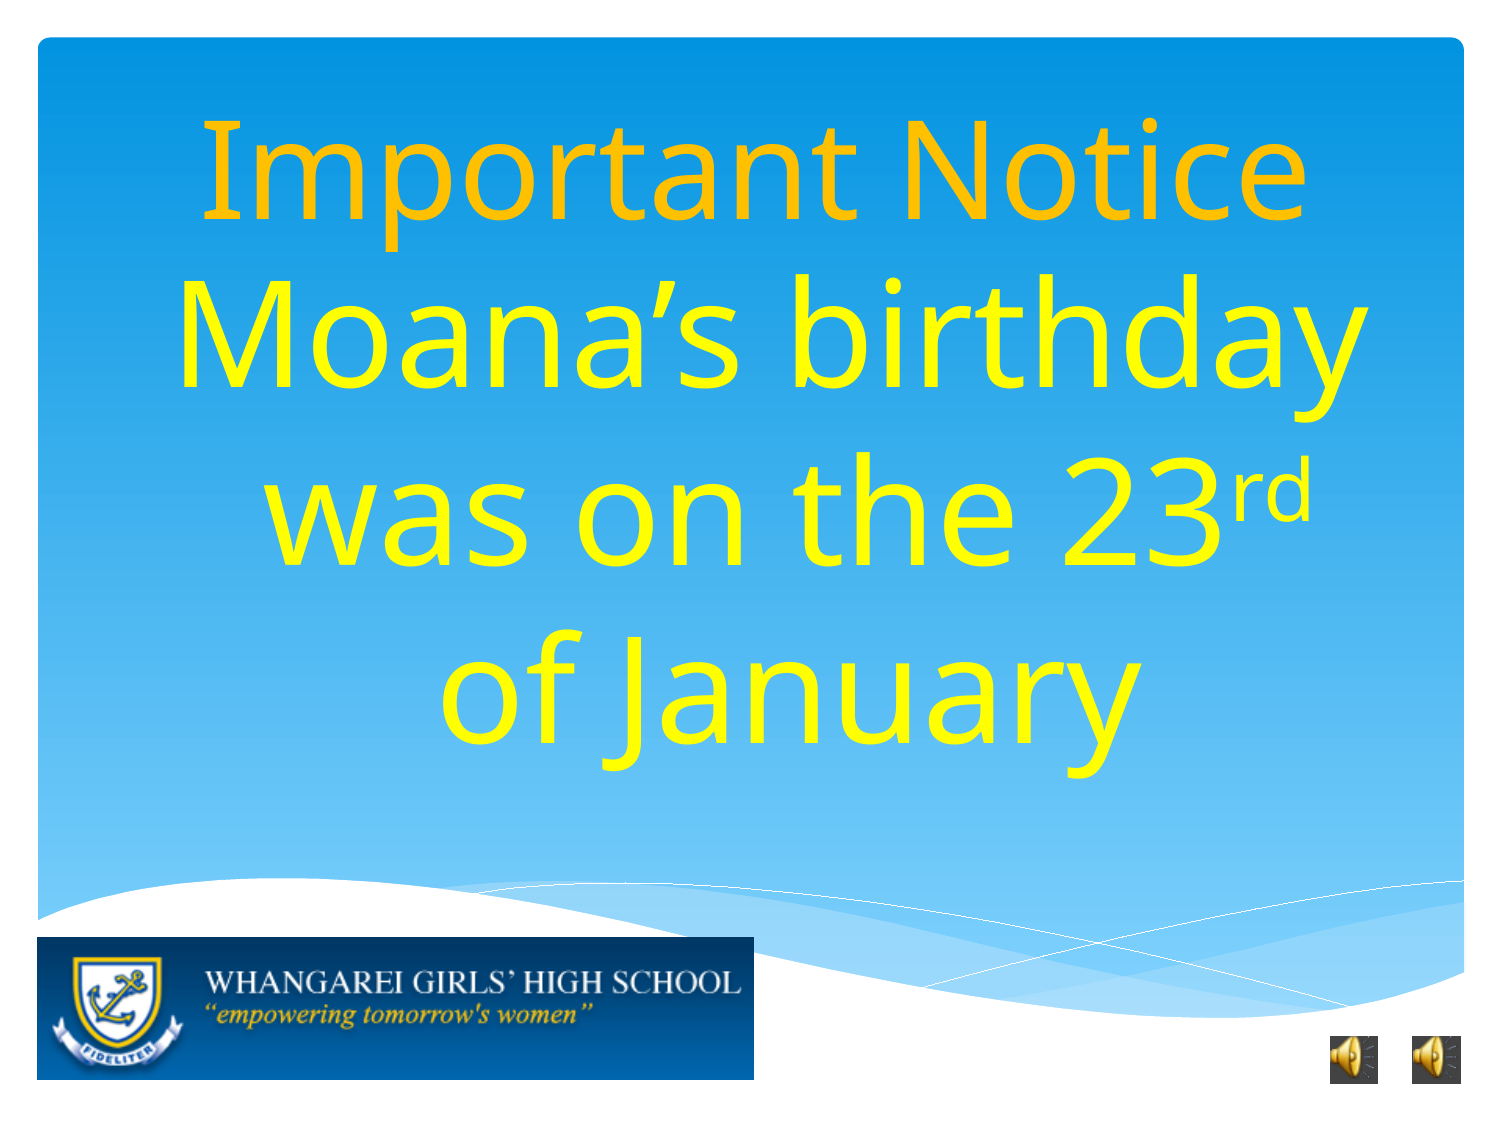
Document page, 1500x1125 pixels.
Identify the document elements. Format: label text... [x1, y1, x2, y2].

text_box Moana’s birthday was on the 23rd of January [149, 231, 1391, 963]
picture [1411, 1034, 1462, 1086]
picture [37, 937, 754, 1080]
text_box Important Notice [149, 37, 1362, 255]
picture [1328, 1034, 1380, 1086]
